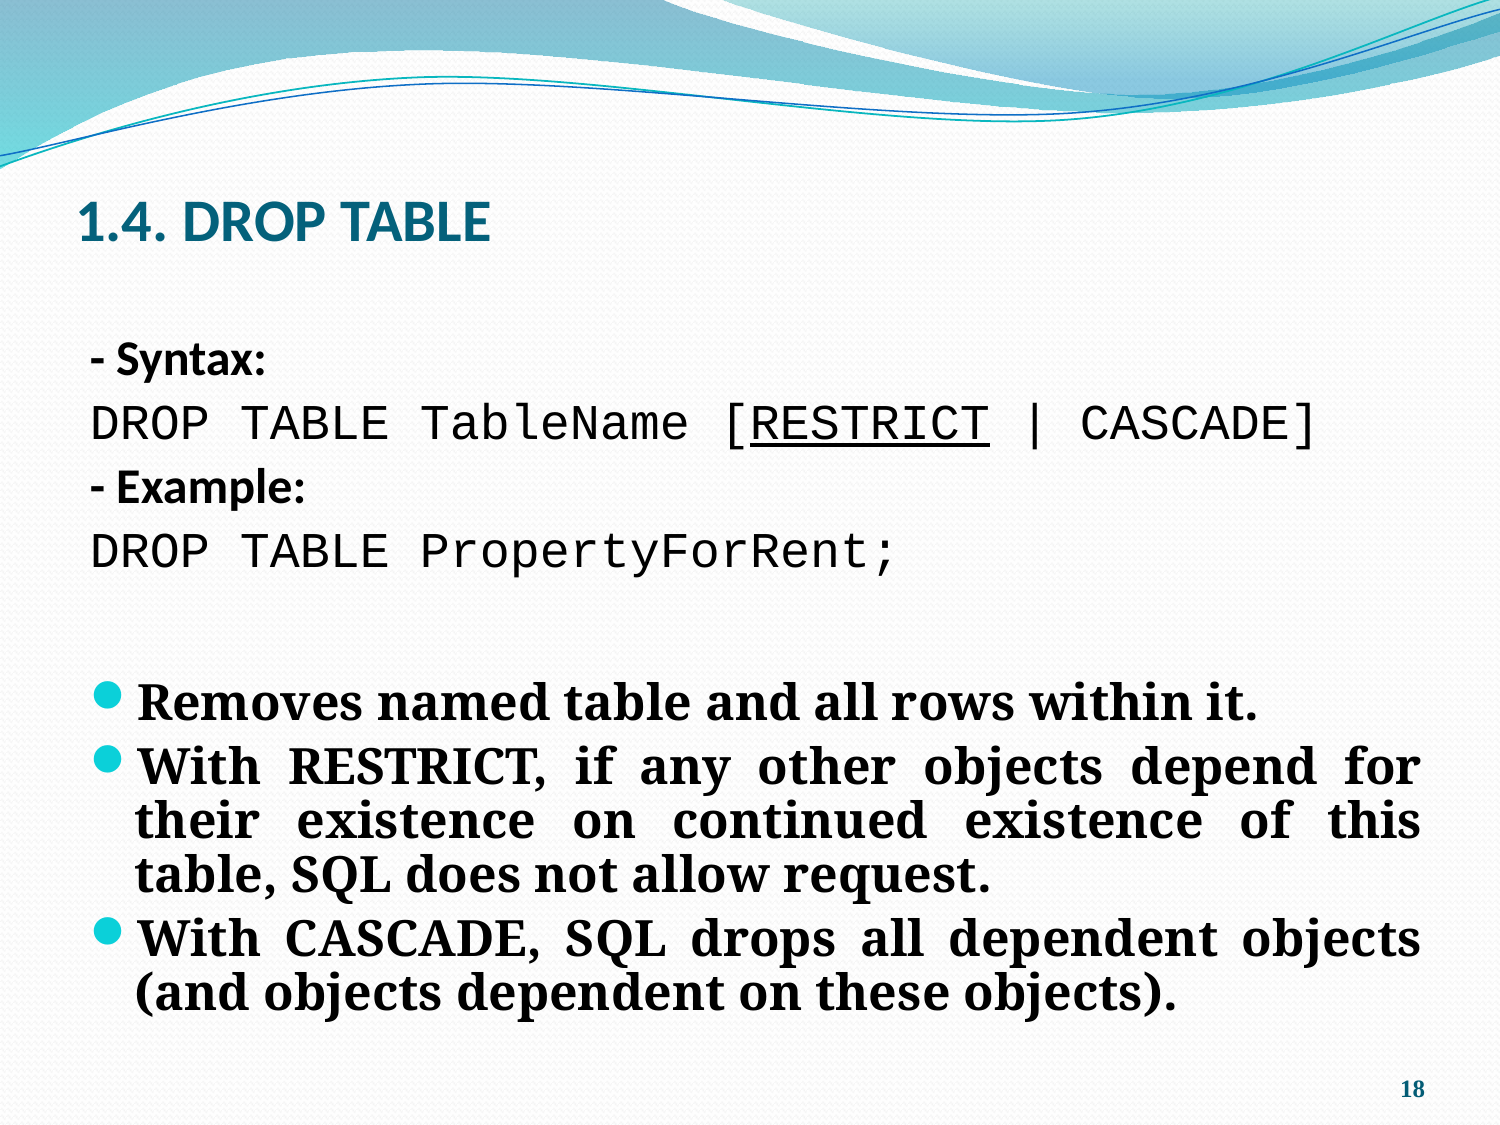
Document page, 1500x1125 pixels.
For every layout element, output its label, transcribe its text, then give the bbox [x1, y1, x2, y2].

list - Syntax: DROP TABLE TableName [RESTRICT | CASCADE] - Example: DROP TABLE PropertyForRent; Removes named table and all rows within it. With RESTRICT, if any other objects depend for their existence on continued existence of this table, SQL does not allow request. With CASCADE, SQL drops all dependent objects (and objects dependent on these objects). [75, 324, 1438, 1000]
slide_number 18 [1299, 1042, 1425, 1103]
title 1.4. DROP TABLE [75, 66, 1425, 254]
